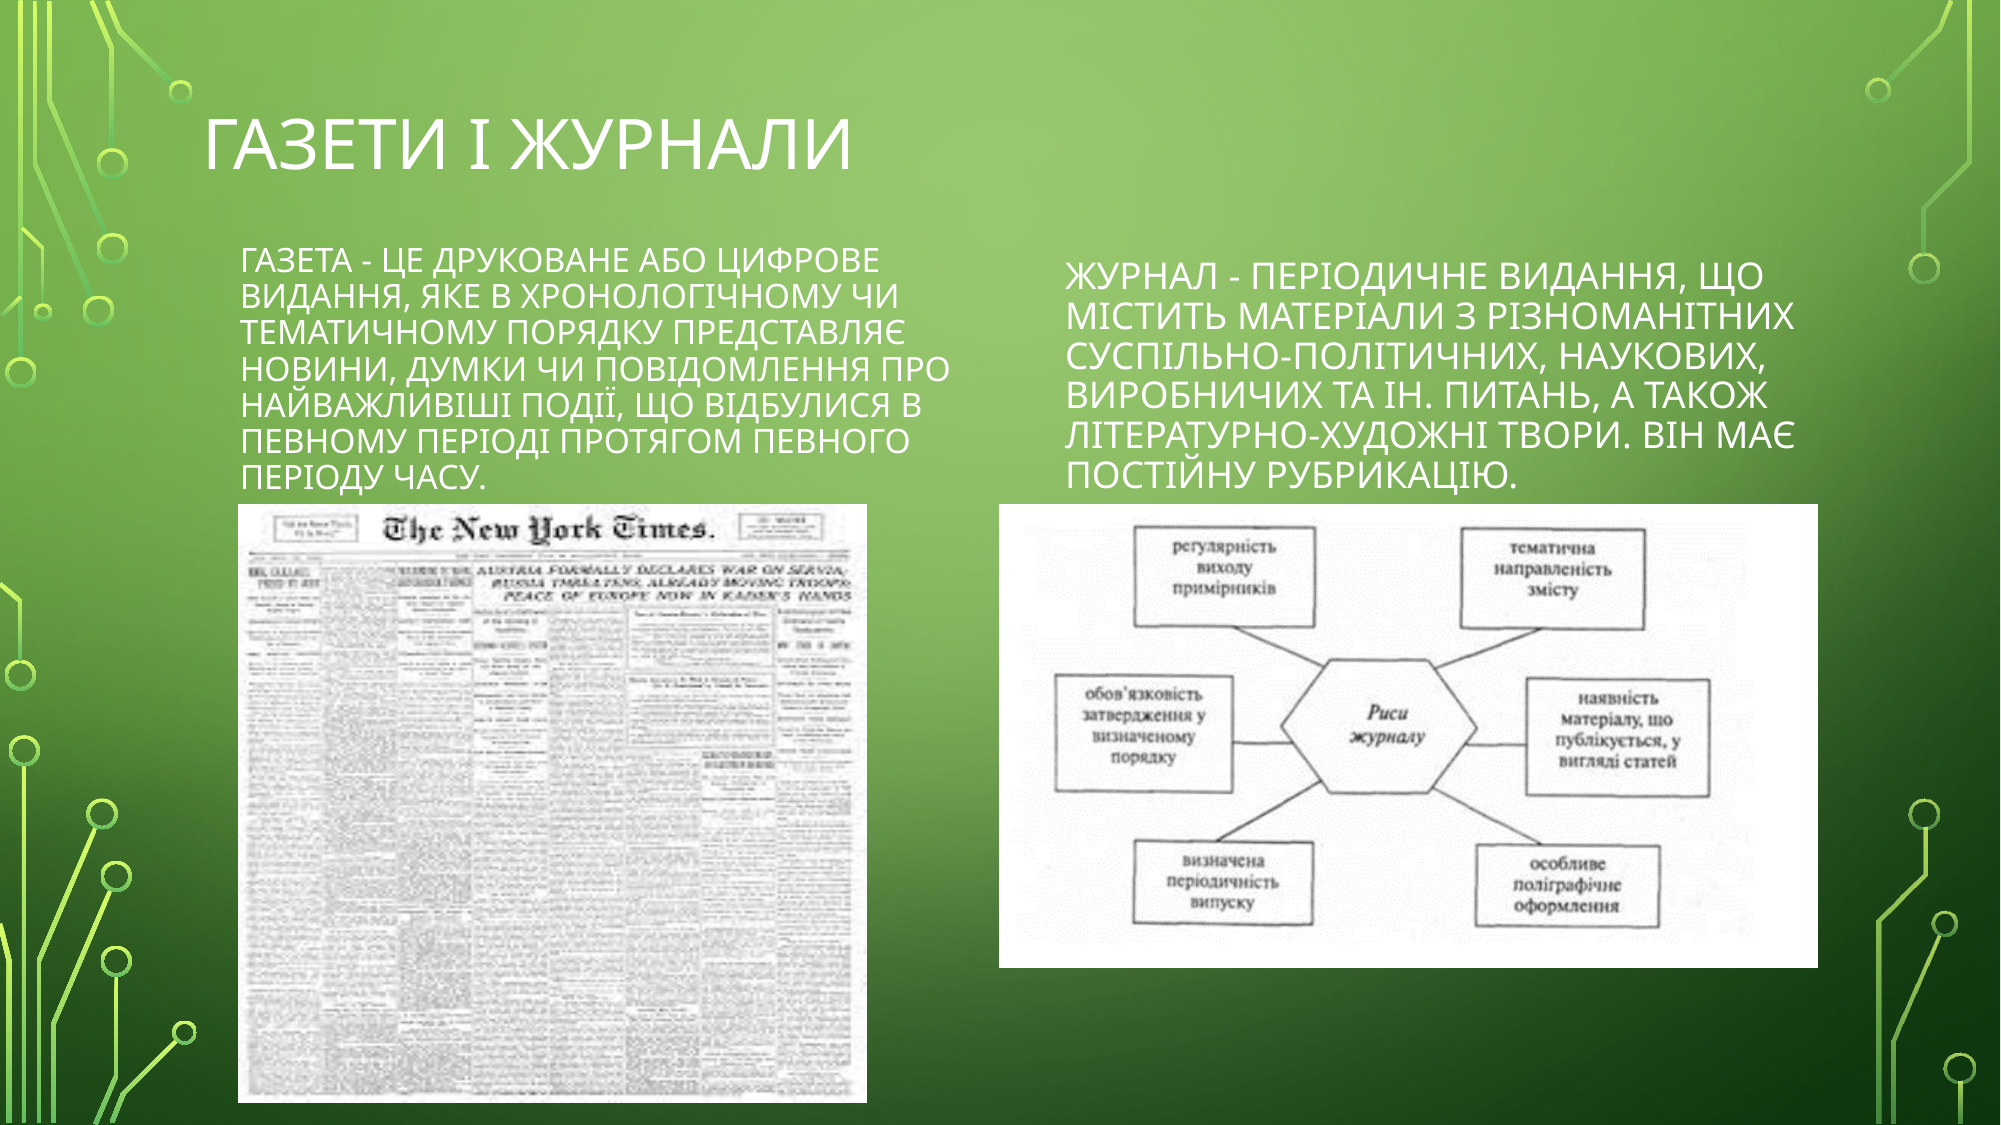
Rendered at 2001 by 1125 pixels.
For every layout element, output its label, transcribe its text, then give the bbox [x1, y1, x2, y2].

list Газета - це друковане або цифрове видання, яке в хронологічному чи тематичному порядку представляє новини, думки чи повідомлення про найважливіші події, що відбулися в певному періоді протягом певного періоду часу. [224, 233, 988, 505]
list Журнал - періодичне видання, що містить матеріали з різноманітних суспільно-політичних, наукових, виробничих та ін. питань, а також літературно-художні твори. Він має постійну рубрикацію. [1050, 233, 1813, 503]
title Газети і журнали [187, 101, 1813, 193]
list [999, 503, 1818, 968]
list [238, 503, 867, 1103]
